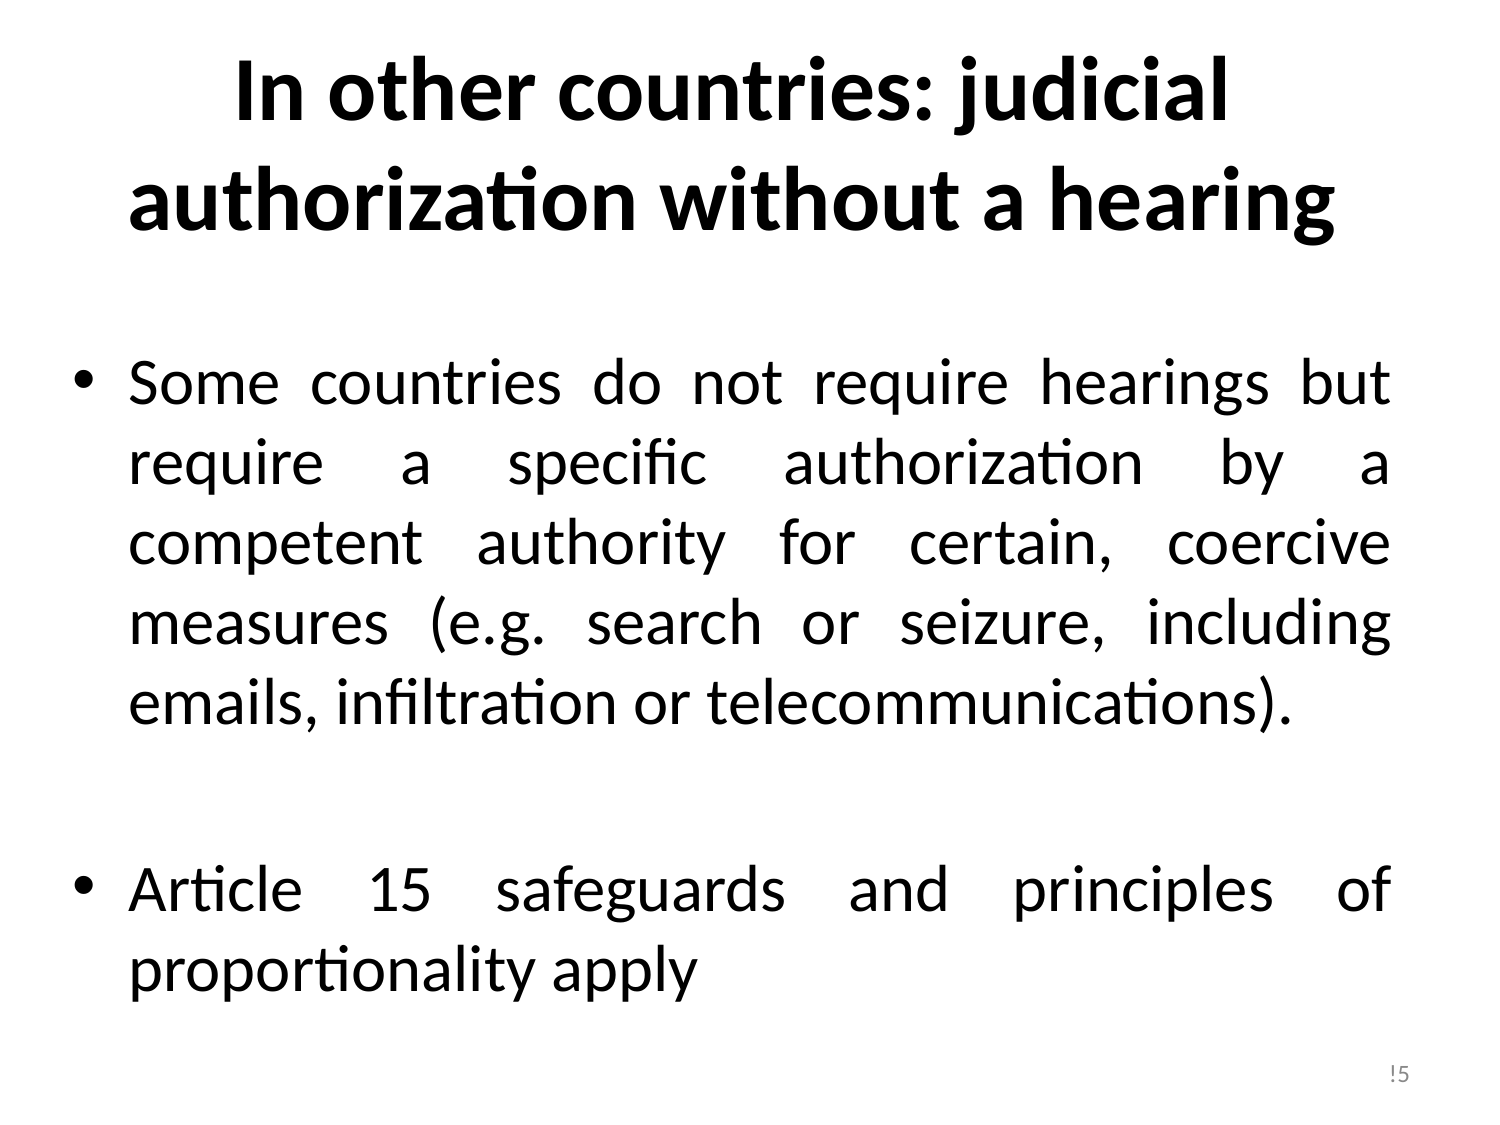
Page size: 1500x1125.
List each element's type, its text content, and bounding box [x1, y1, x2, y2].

title In other countries: judicial authorization without a hearing [57, 62, 1408, 216]
slide_number !5 [1074, 1042, 1425, 1103]
text_box Some countries do not require hearings but require a specific authorization by a competent authority for certain, coercive measures (e.g. search or seizure, including emails, infiltration or telecommunications). Article 15 safeguards and principles of proportionality apply [57, 330, 1408, 1072]
